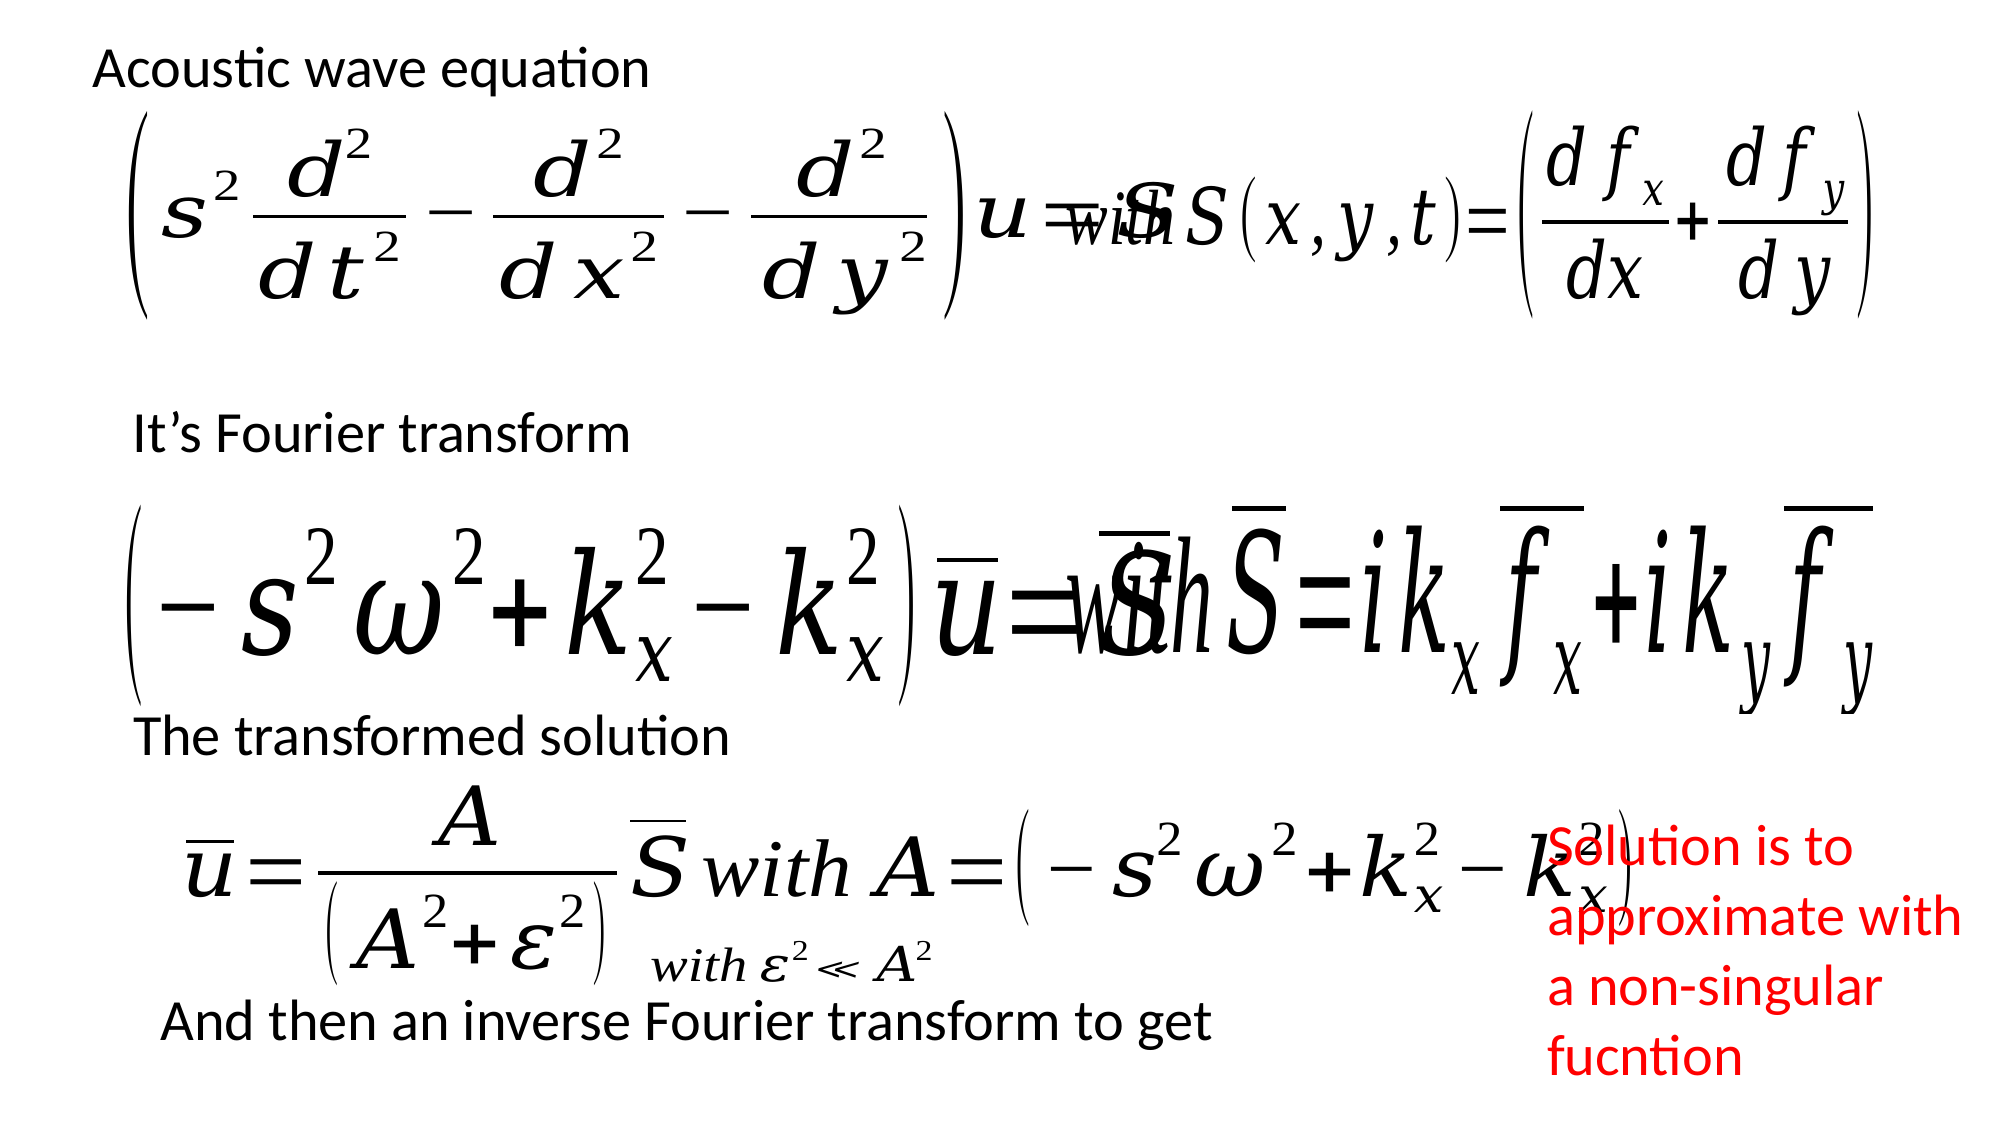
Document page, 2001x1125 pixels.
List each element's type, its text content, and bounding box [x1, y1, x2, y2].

text_box Acoustic wave equation [77, 21, 667, 107]
text_box It’s Fourier transform [117, 386, 647, 472]
text_box Solution is to approximate with a non-singular fucntion [1532, 799, 2000, 1125]
text_box The transformed solution [118, 690, 747, 775]
